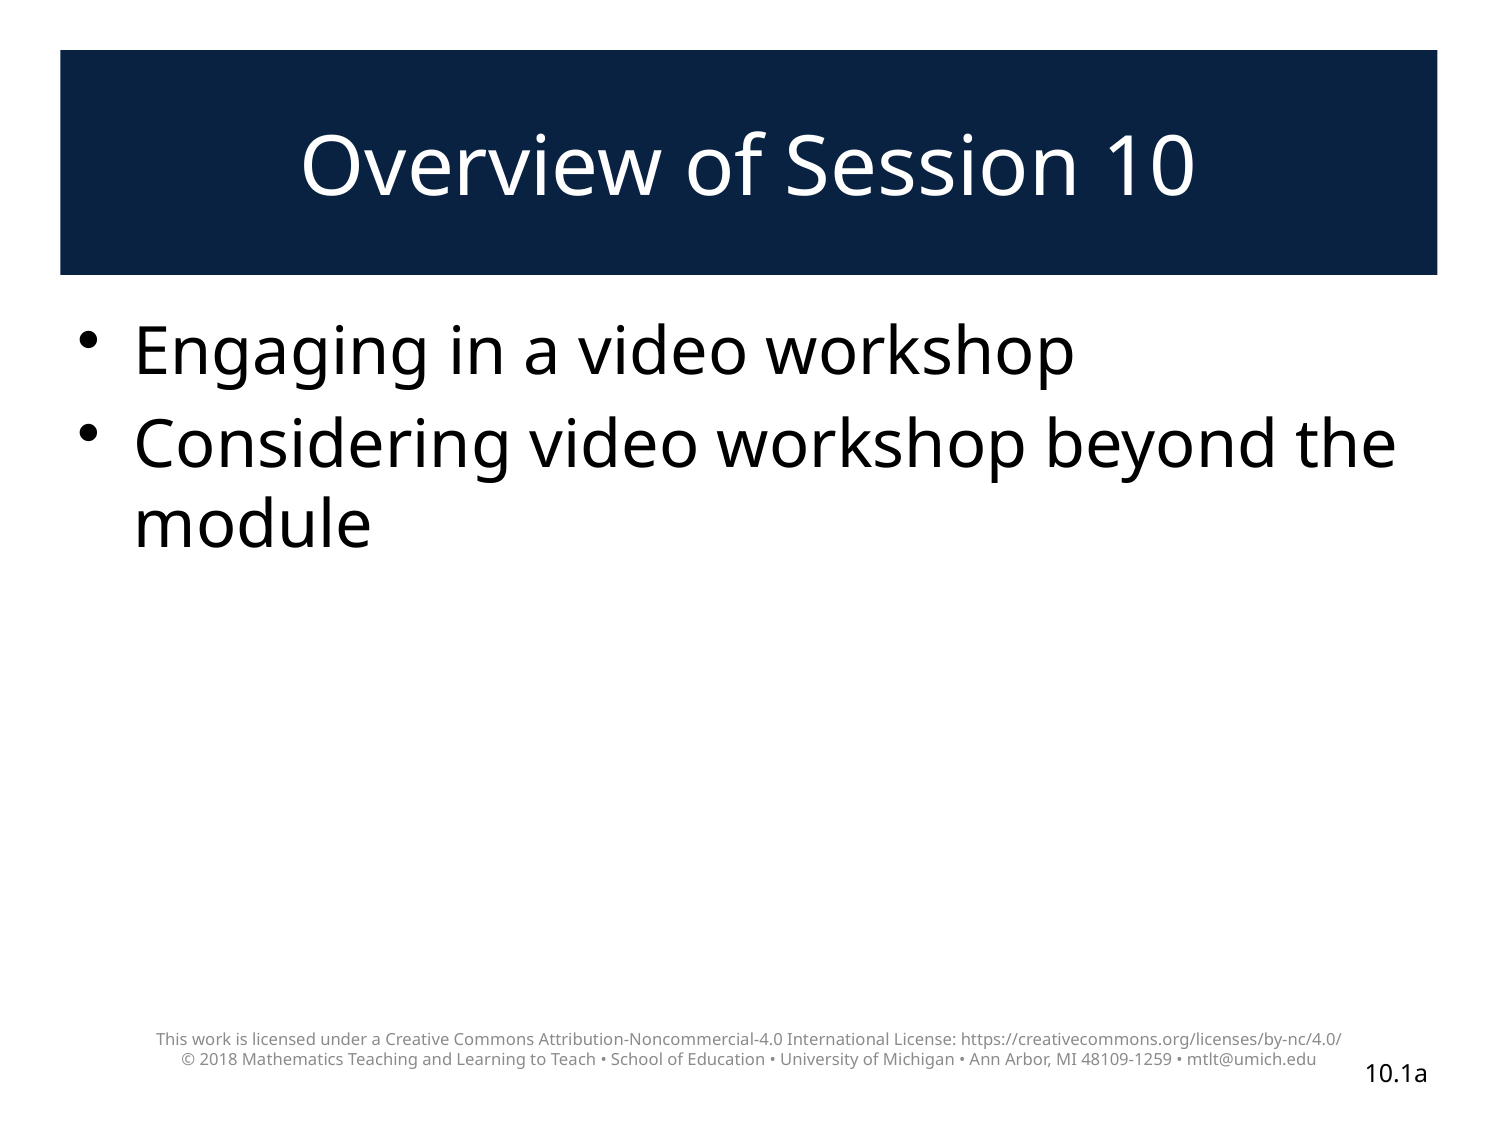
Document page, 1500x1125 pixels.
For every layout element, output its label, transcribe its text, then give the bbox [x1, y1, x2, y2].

list Engaging in a video workshop Considering video workshop beyond the module [62, 299, 1438, 1005]
title Overview of Session 10 [60, 50, 1438, 275]
footer This work is licensed under a Creative Commons Attribution-Noncommercial-4.0 International License: https://creativecommons.org/licenses/by-nc/4.0/ © 2018 Mathematics Teaching and Learning to Teach • School of Education • University of Michigan • Ann Arbor, MI 48109-1259 • mtlt@umich.edu [62, 1009, 1438, 1088]
text_box 10.1a [1349, 1050, 1443, 1095]
